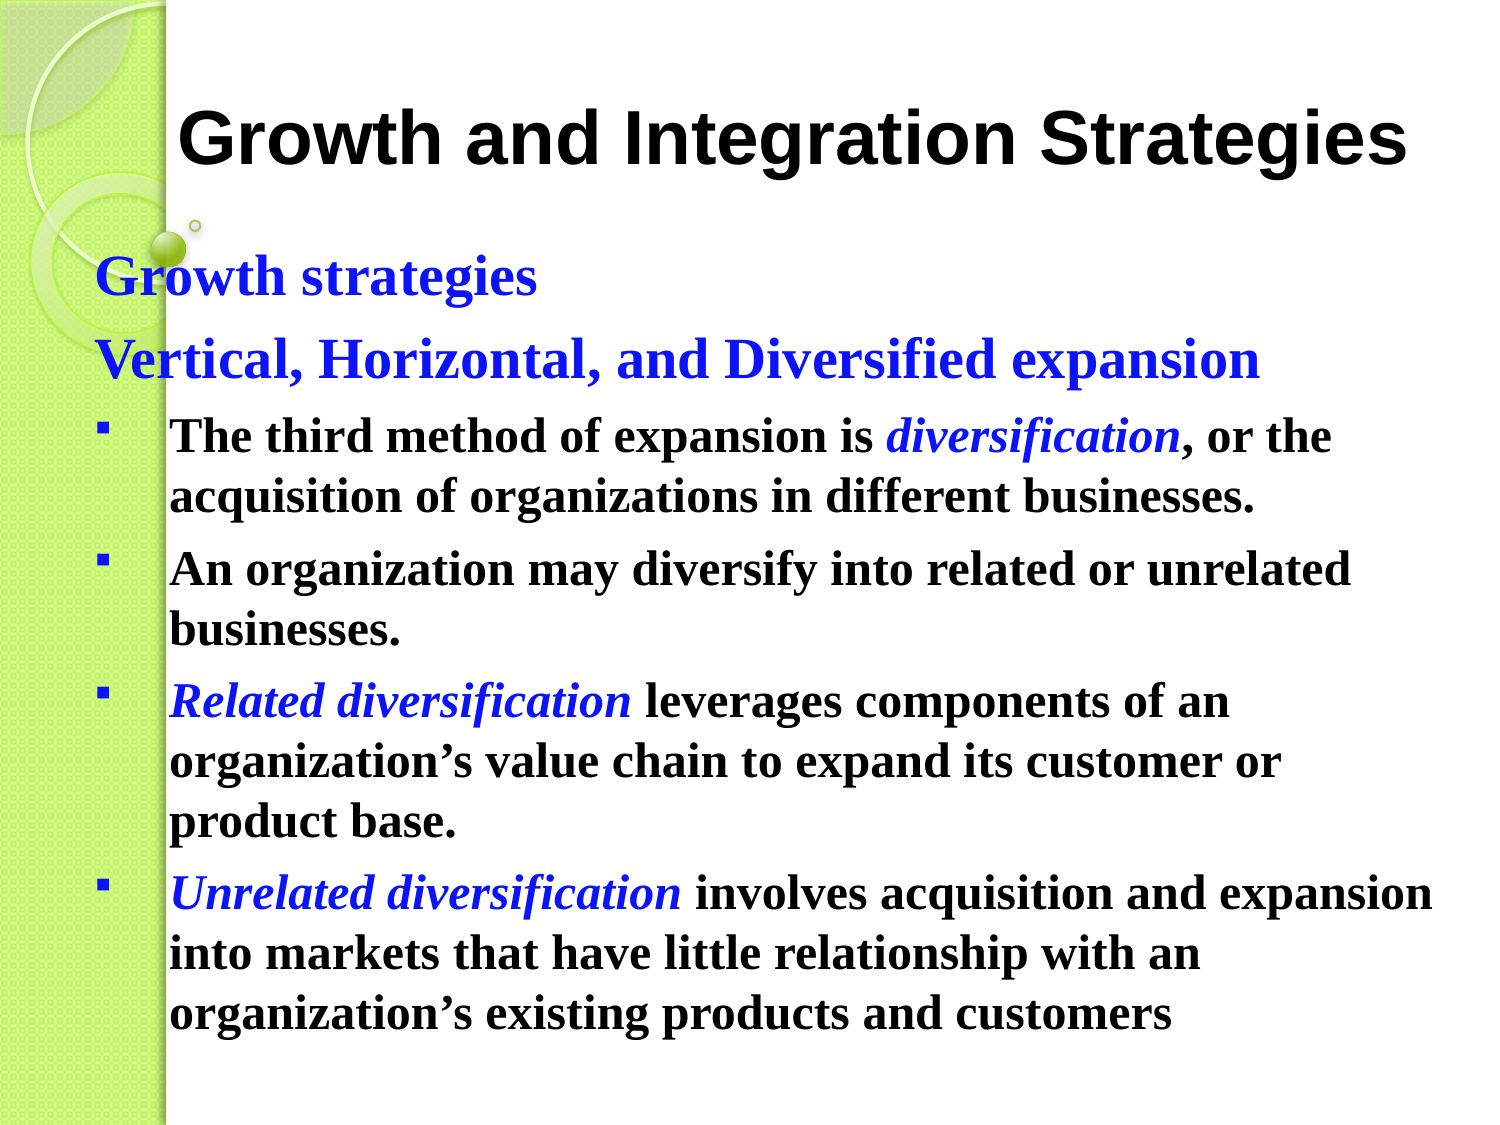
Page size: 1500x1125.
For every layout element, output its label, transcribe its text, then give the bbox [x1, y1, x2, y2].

title Growth and Integration Strategies [162, 59, 1450, 188]
subtitle Growth strategies Vertical, Horizontal, and Diversified expansion The third method of expansion is diversification, or the acquisition of organizations in different businesses. An organization may diversify into related or unrelated businesses. Related diversification leverages components of an organization’s value chain to expand its customer or product base. Unrelated diversification involves acquisition and expansion into markets that have little relationship with an organization’s existing products and customers [75, 237, 1463, 1075]
